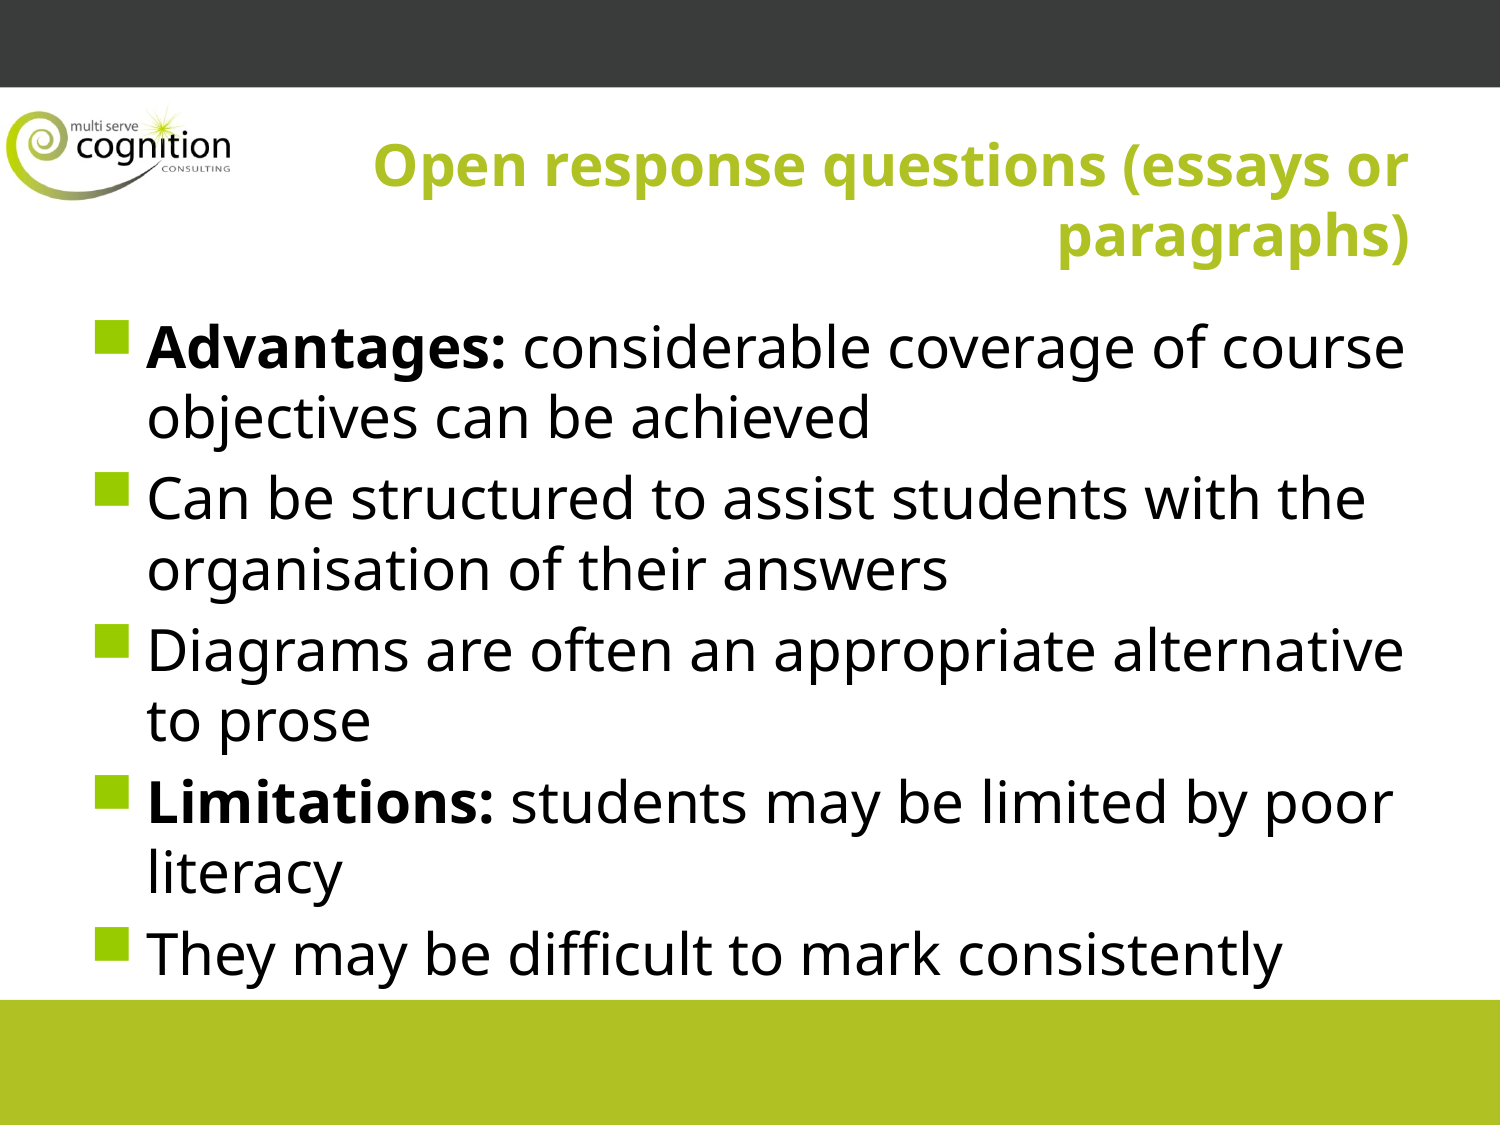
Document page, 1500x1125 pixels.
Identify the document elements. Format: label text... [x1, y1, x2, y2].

title Open response questions (essays or paragraphs) [241, 113, 1426, 283]
picture [0, 101, 237, 207]
list Advantages: considerable coverage of course objectives can be achieved Can be structured to assist students with the organisation of their answers Diagrams are often an appropriate alternative to prose Limitations: students may be limited by poor literacy They may be difficult to mark consistently [74, 302, 1426, 977]
